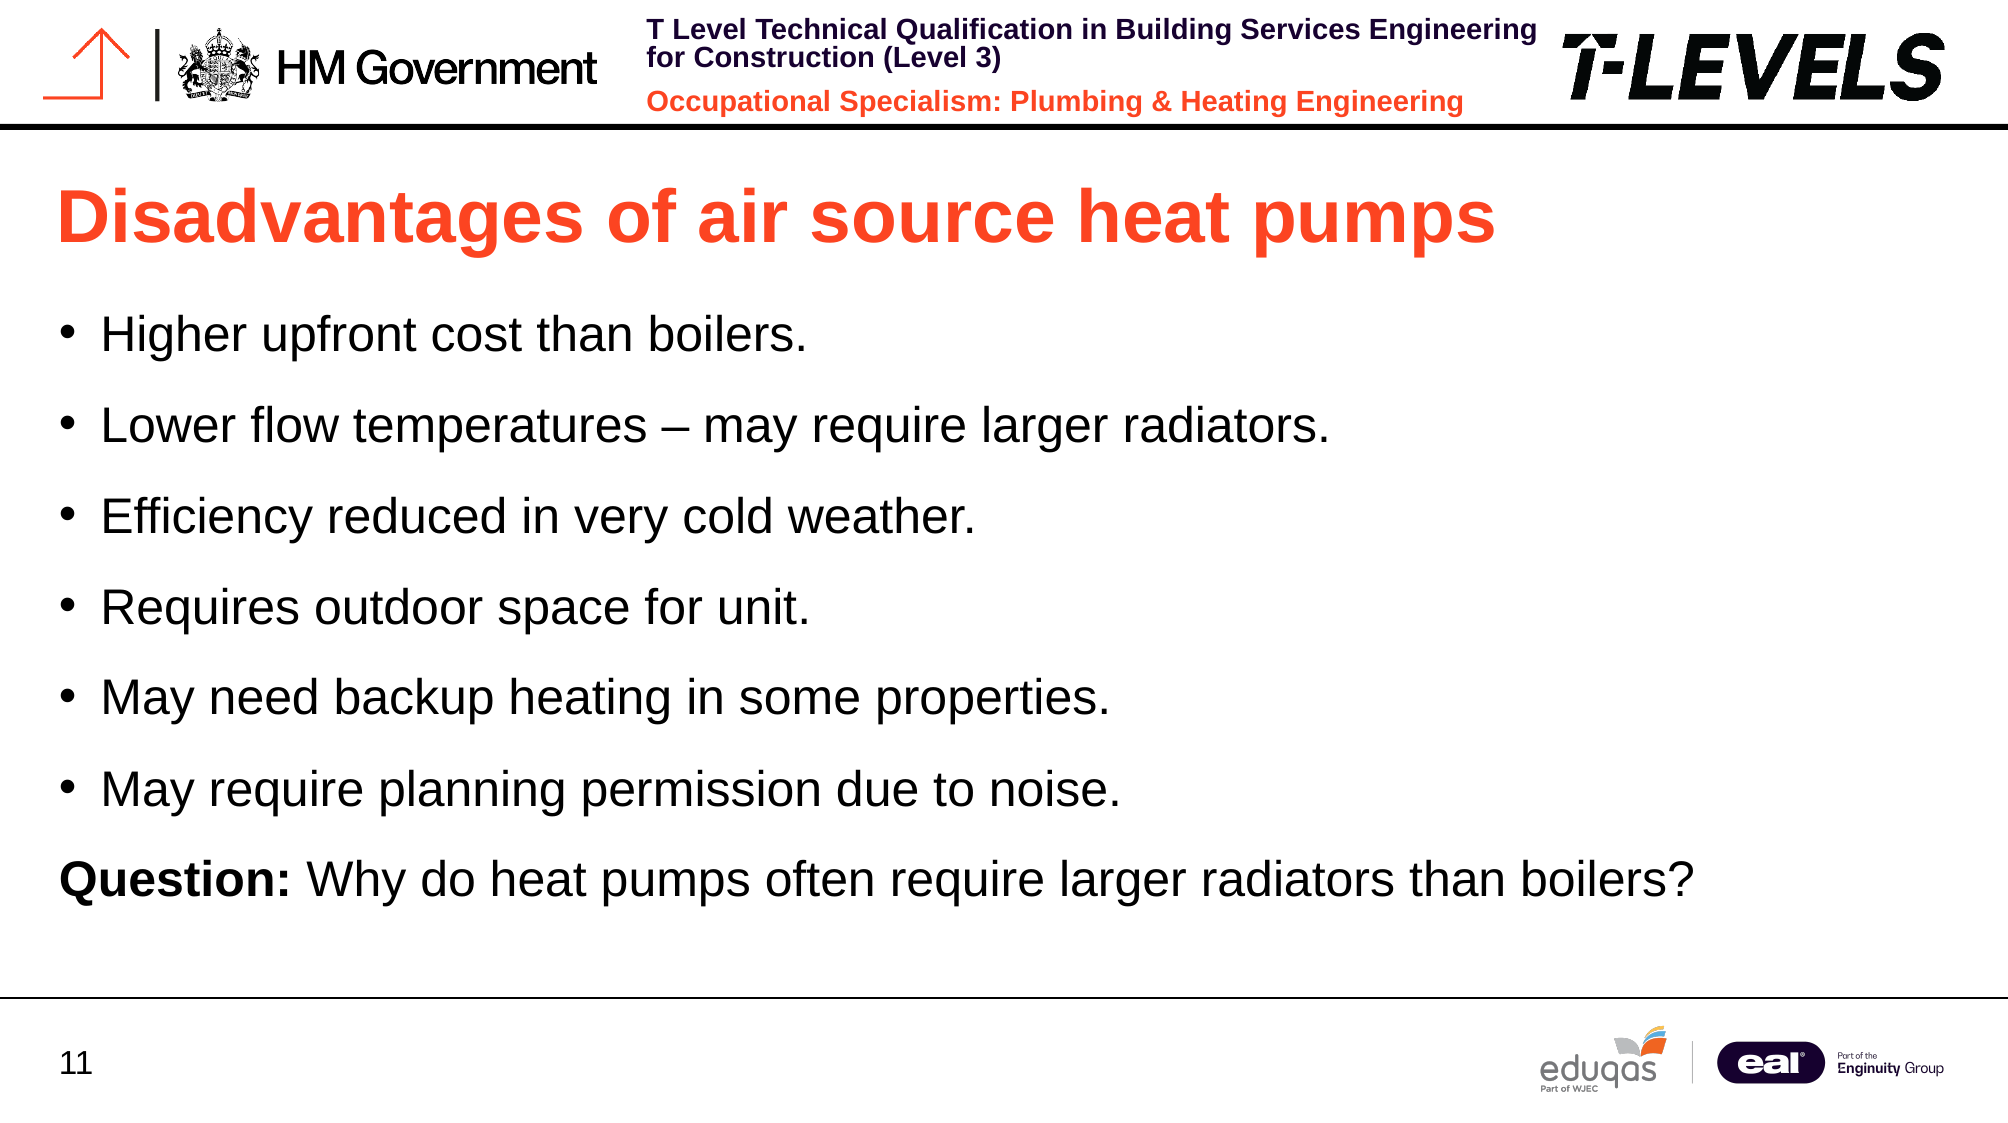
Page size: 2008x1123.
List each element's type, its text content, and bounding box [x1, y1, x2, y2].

picture [1535, 1021, 1949, 1097]
picture [1543, 25, 1964, 108]
picture [155, 28, 597, 102]
list Higher upfront cost than boilers. Lower flow temperatures – may require larger radiators. Efficiency reduced in very cold weather. Requires outdoor space for unit. May need backup heating in some properties. May require planning permission due to noise. Question: Why do heat pumps often require larger radiators than boilers? [59, 295, 1952, 1006]
title Disadvantages of air source heat pumps [41, 111, 1949, 314]
picture [38, 27, 136, 100]
